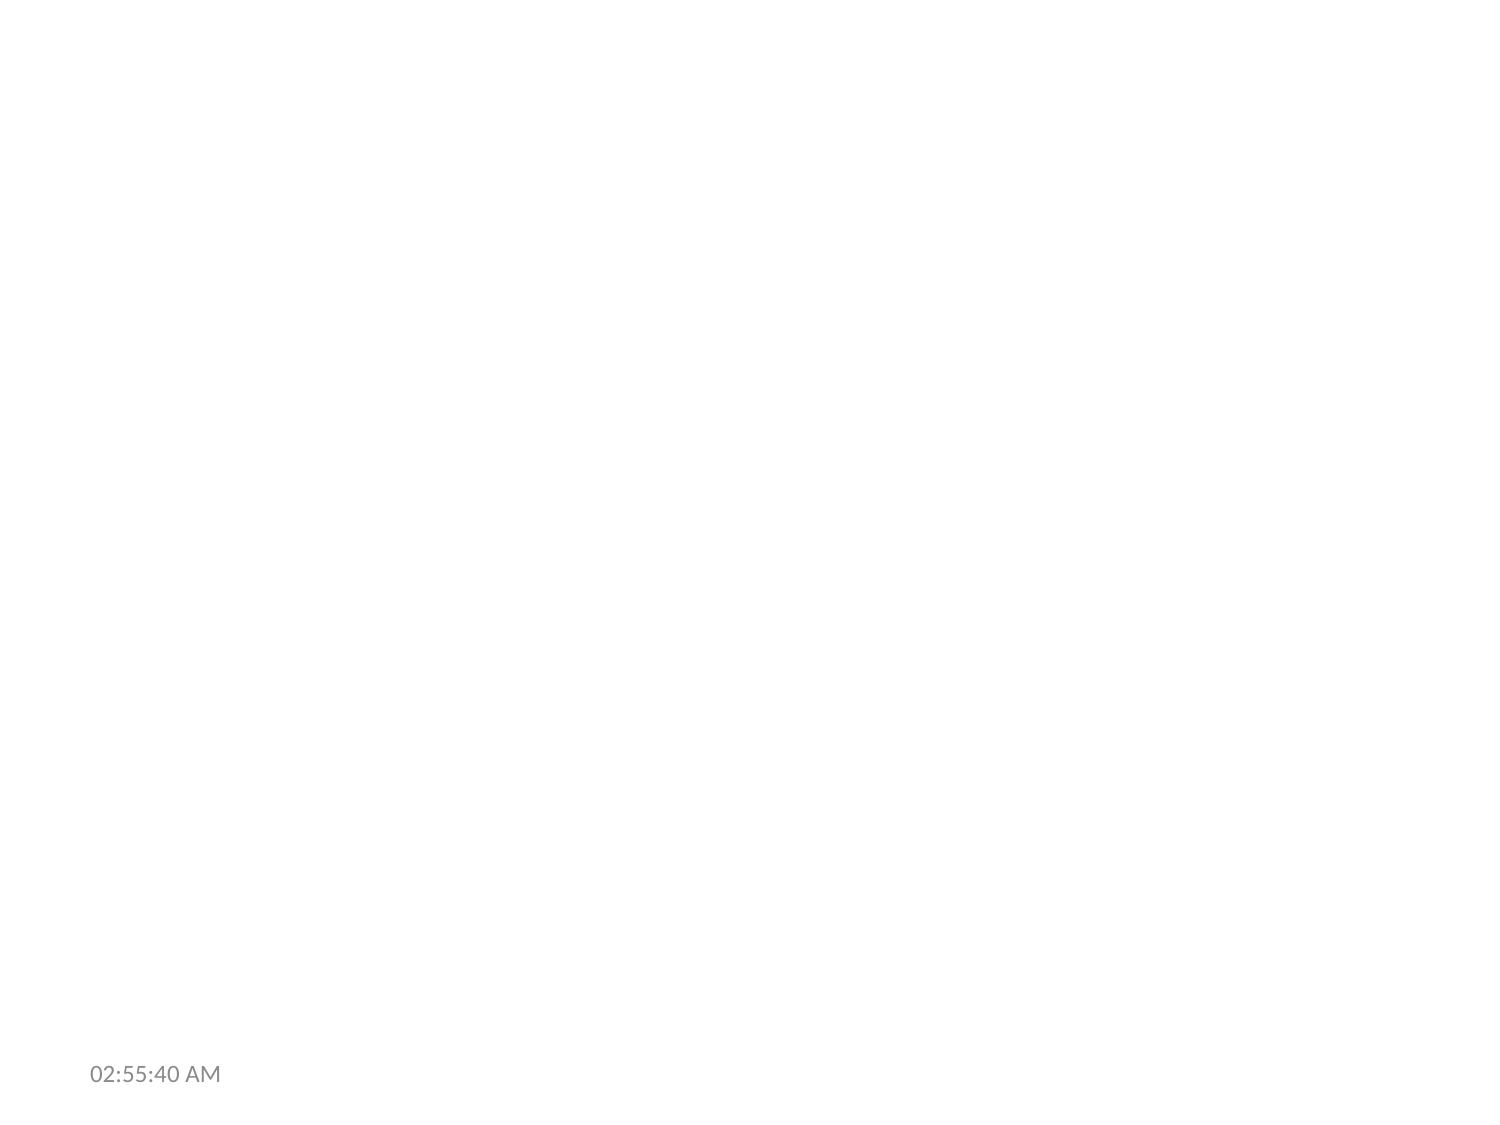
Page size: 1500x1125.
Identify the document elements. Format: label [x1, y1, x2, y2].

slide_number [75, 1042, 425, 1103]
